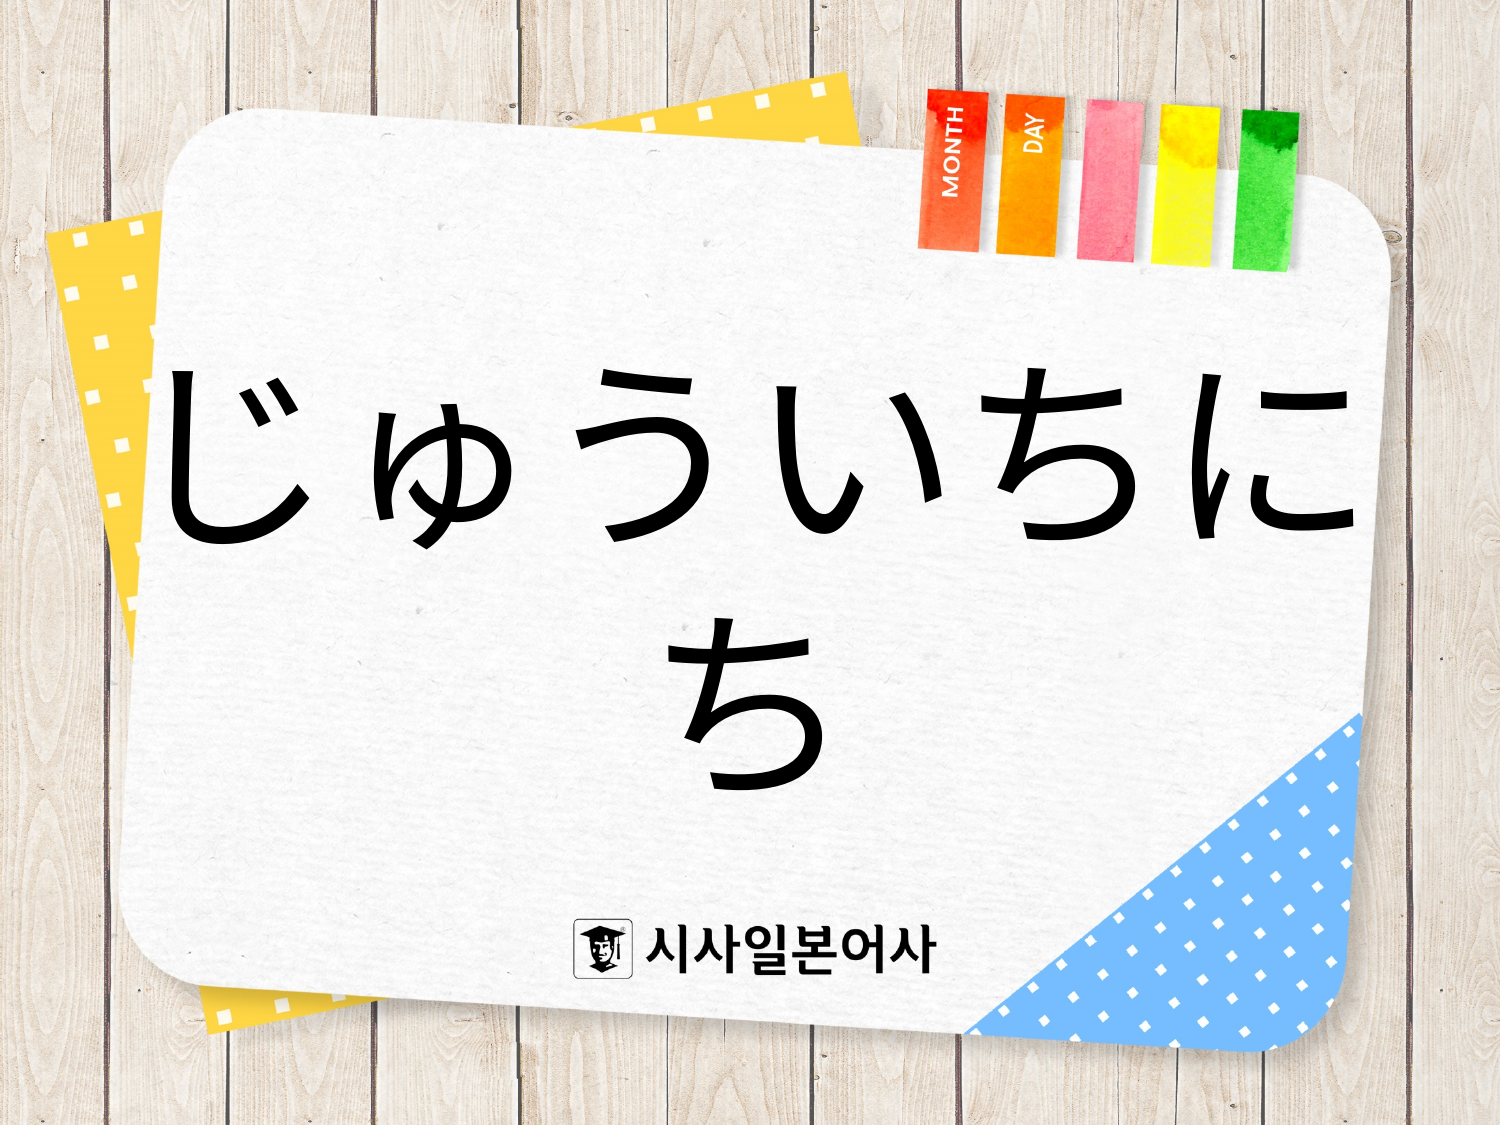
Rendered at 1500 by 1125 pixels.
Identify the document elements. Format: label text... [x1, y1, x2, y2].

title じゅういちにち [75, 338, 1425, 811]
picture [0, 0, 1500, 1125]
